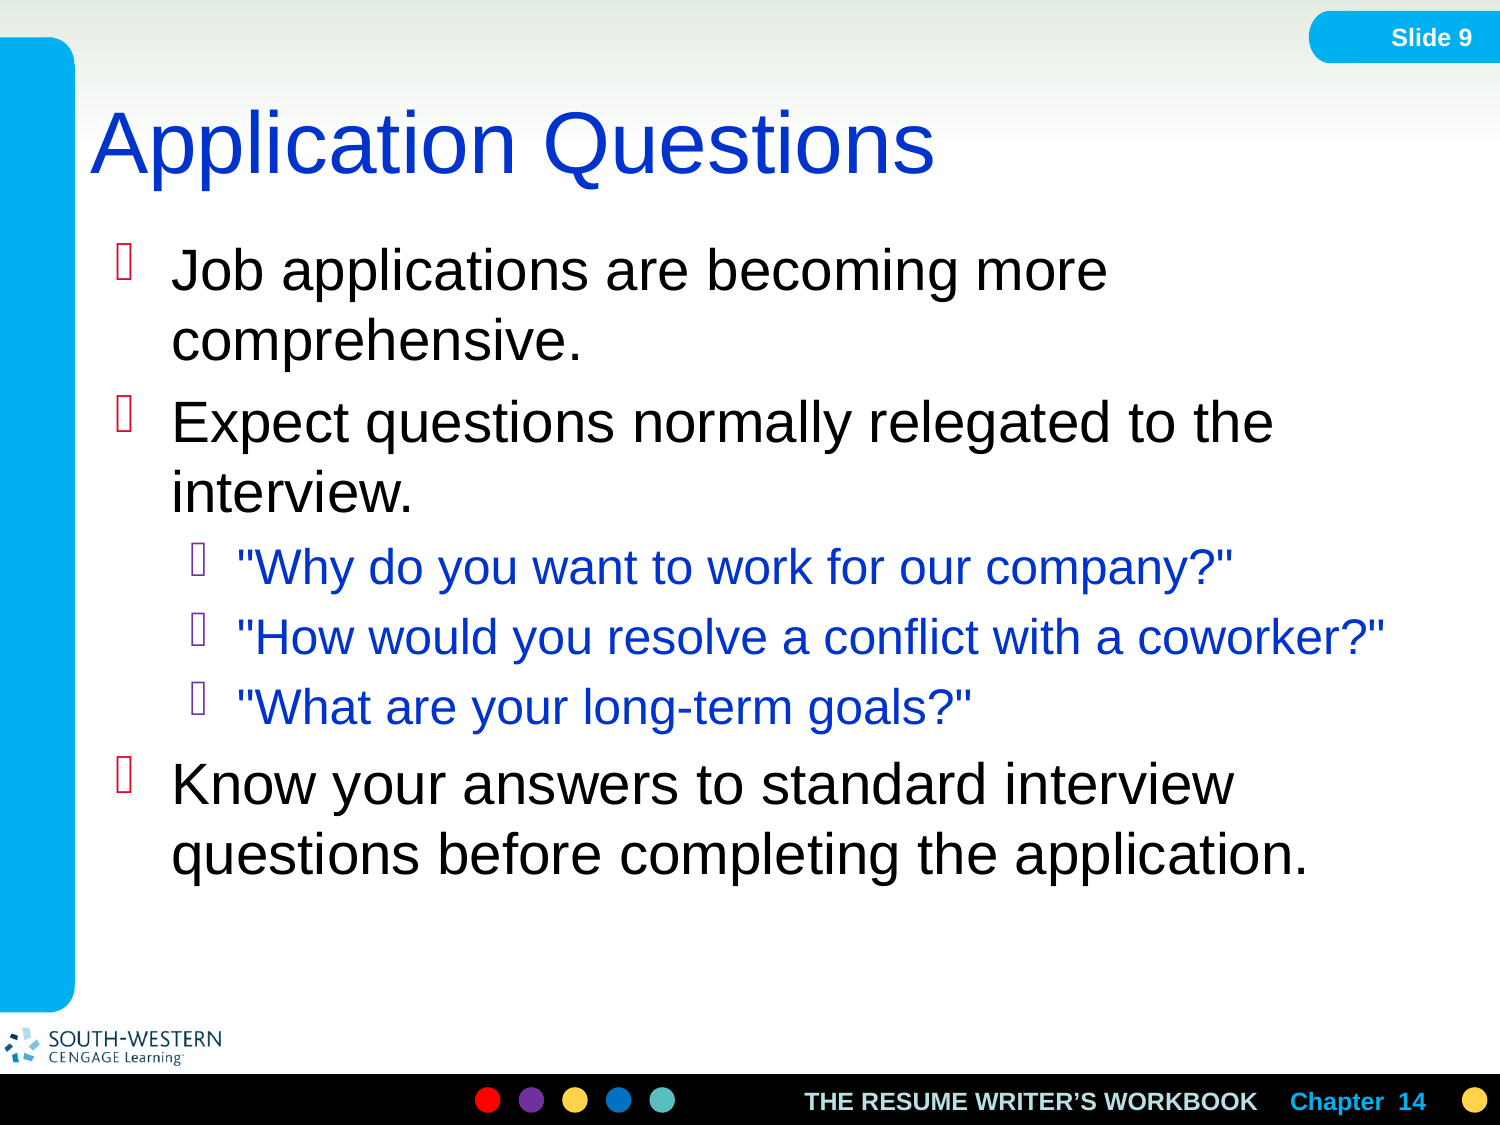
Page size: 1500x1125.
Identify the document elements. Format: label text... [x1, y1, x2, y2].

title Application Questions [74, 44, 1426, 233]
picture [0, 1022, 225, 1073]
slide_number Slide 9 [1312, 13, 1488, 93]
footer Chapter 14 [1274, 1075, 1476, 1125]
list Job applications are becoming more comprehensive. Expect questions normally relegated to the interview. "Why do you want to work for our company?" "How would you resolve a conflict with a coworker?" "What are your long-term goals?" Know your answers to standard interview questions before completing the application. [99, 224, 1451, 968]
